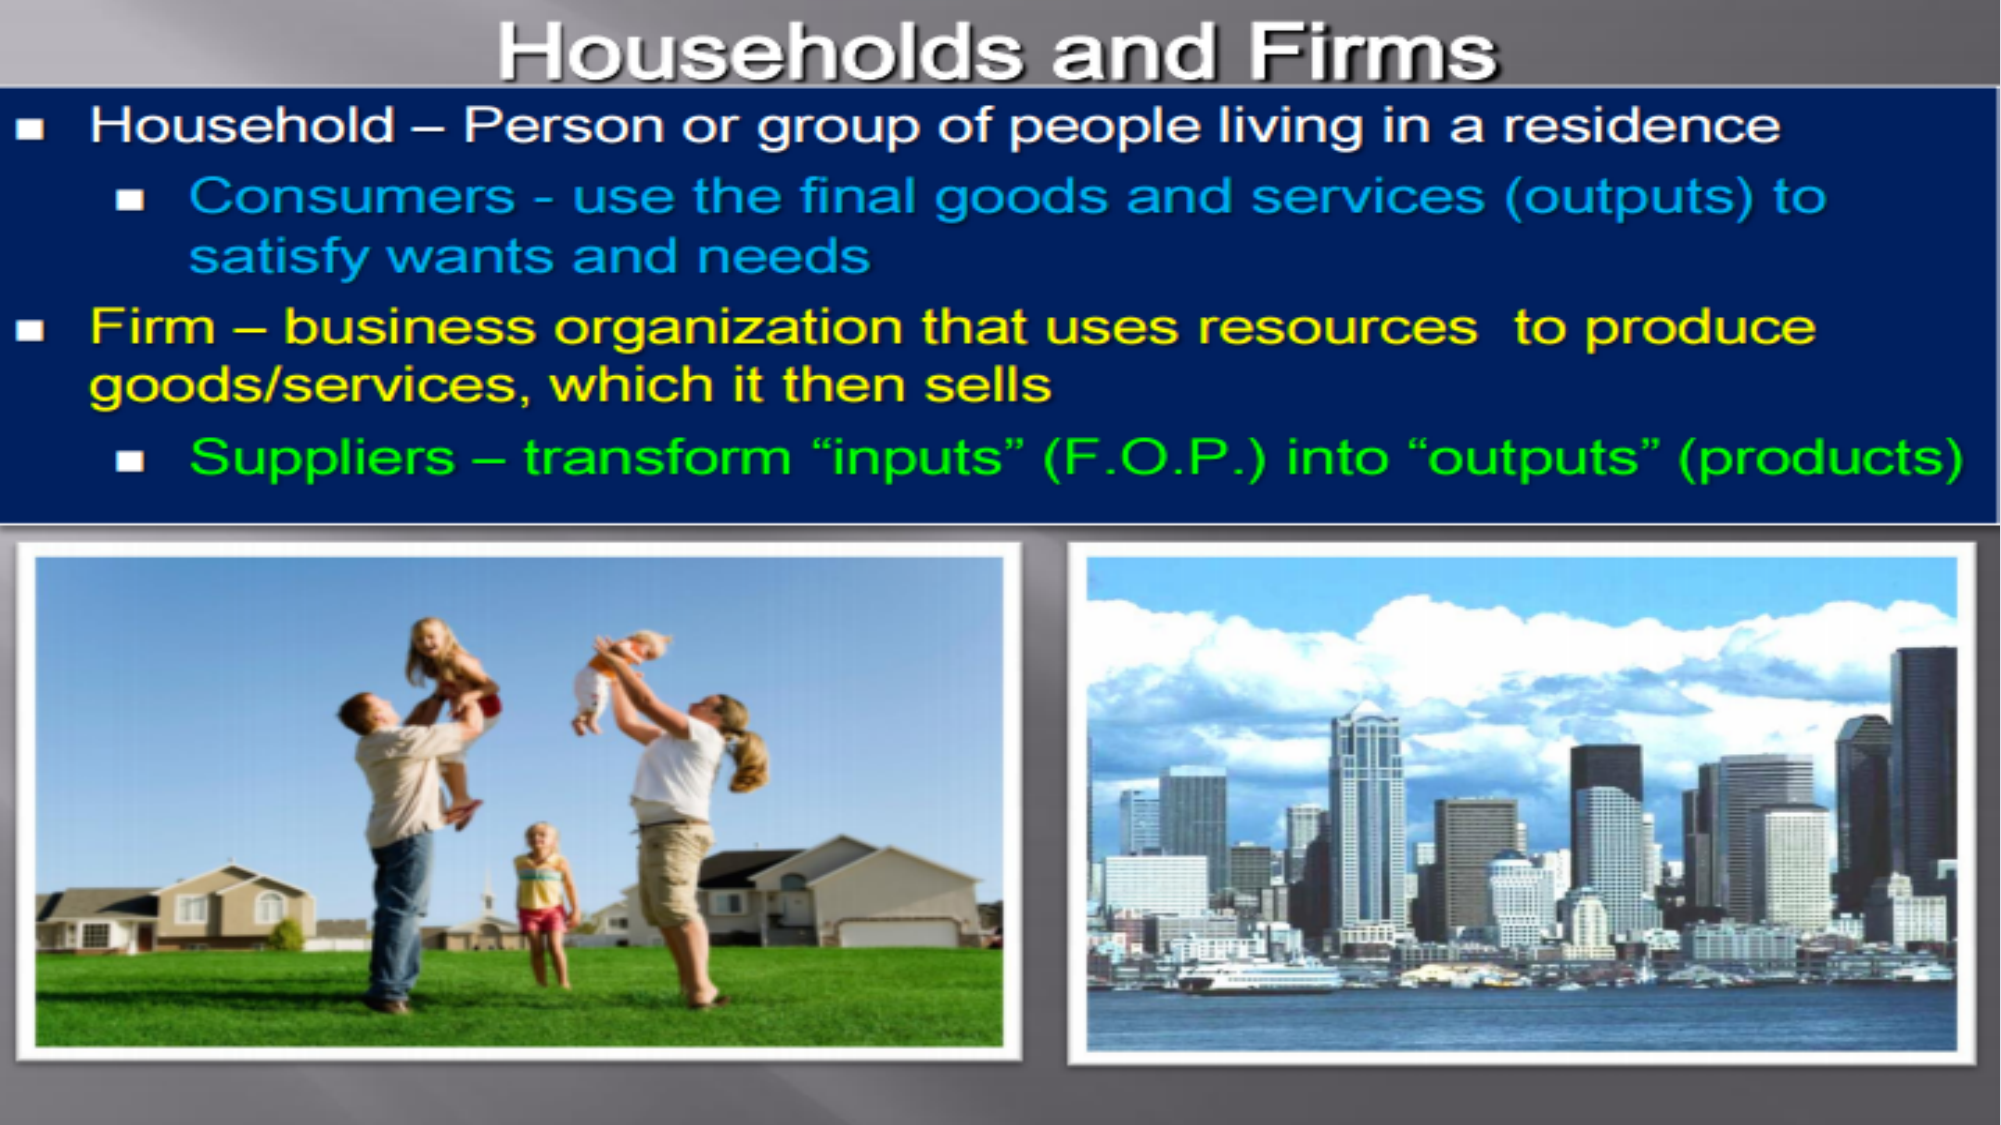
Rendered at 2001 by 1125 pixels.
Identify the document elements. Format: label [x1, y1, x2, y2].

list [0, 0, 2000, 1125]
